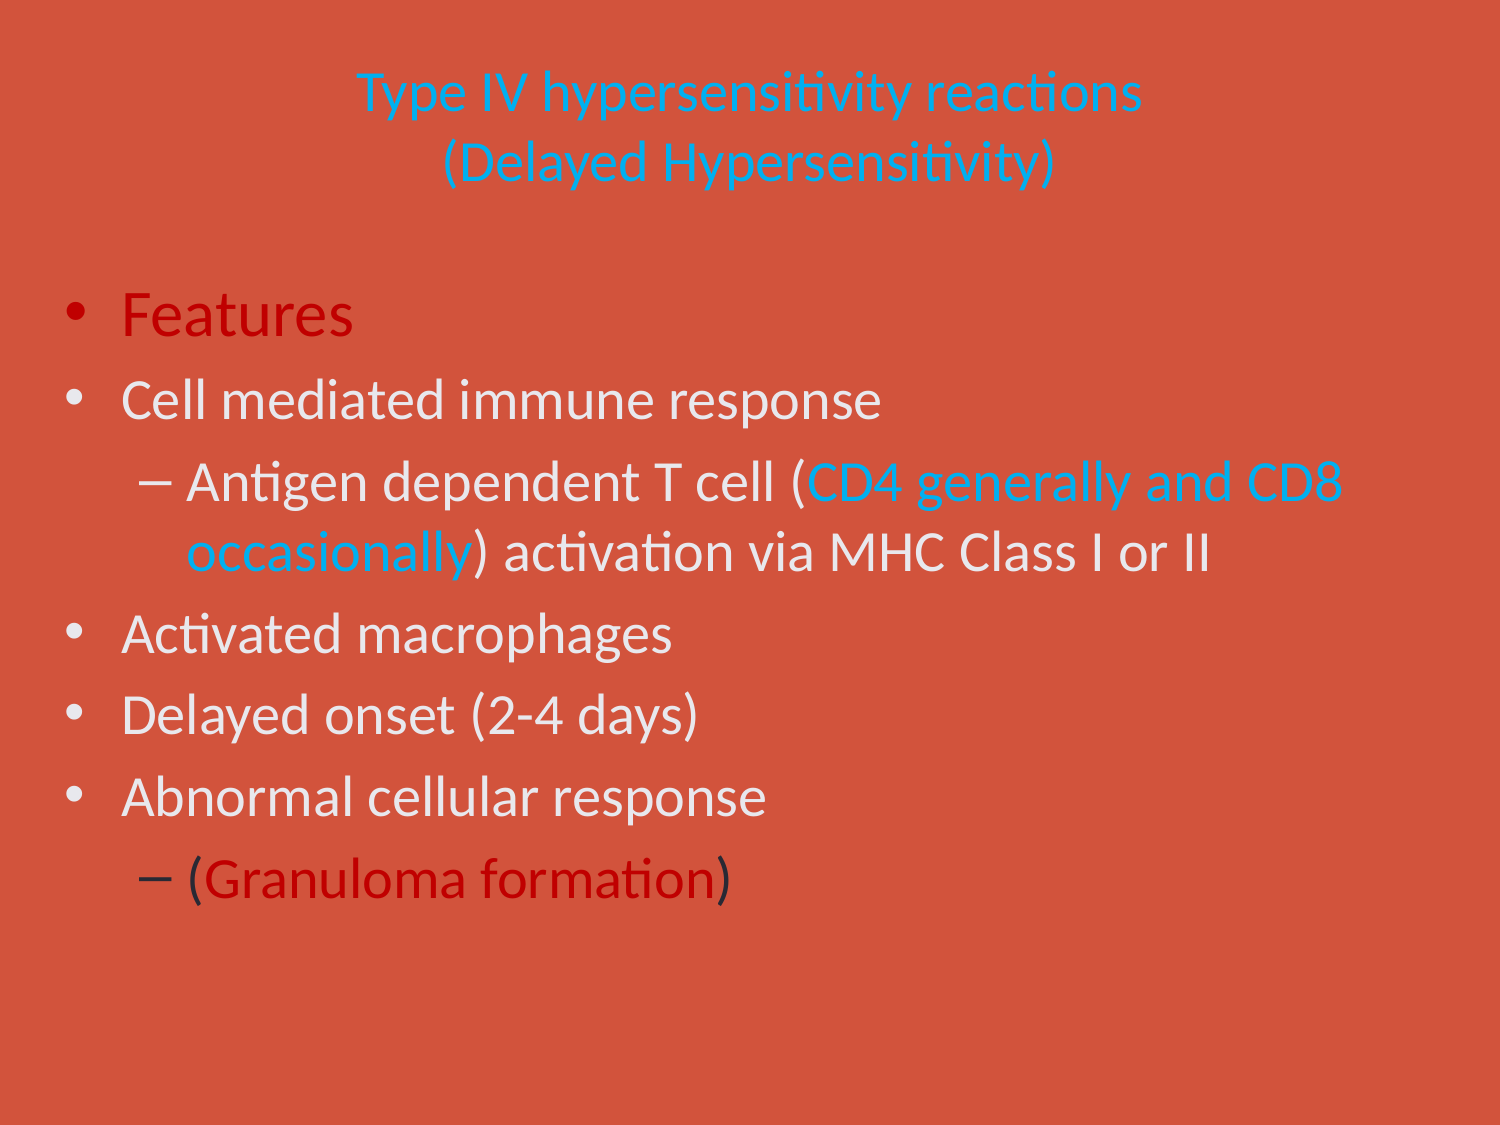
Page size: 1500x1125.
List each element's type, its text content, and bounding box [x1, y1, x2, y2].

text_box Type IV hypersensitivity reactions (Delayed Hypersensitivity) [74, 45, 1425, 234]
text_box Features Cell mediated immune response Antigen dependent T cell (CD4 generally and CD8 occasionally) activation via MHC Class I or II Activated macrophages Delayed onset (2-4 days) Abnormal cellular response (Granuloma formation) [49, 262, 1463, 1031]
